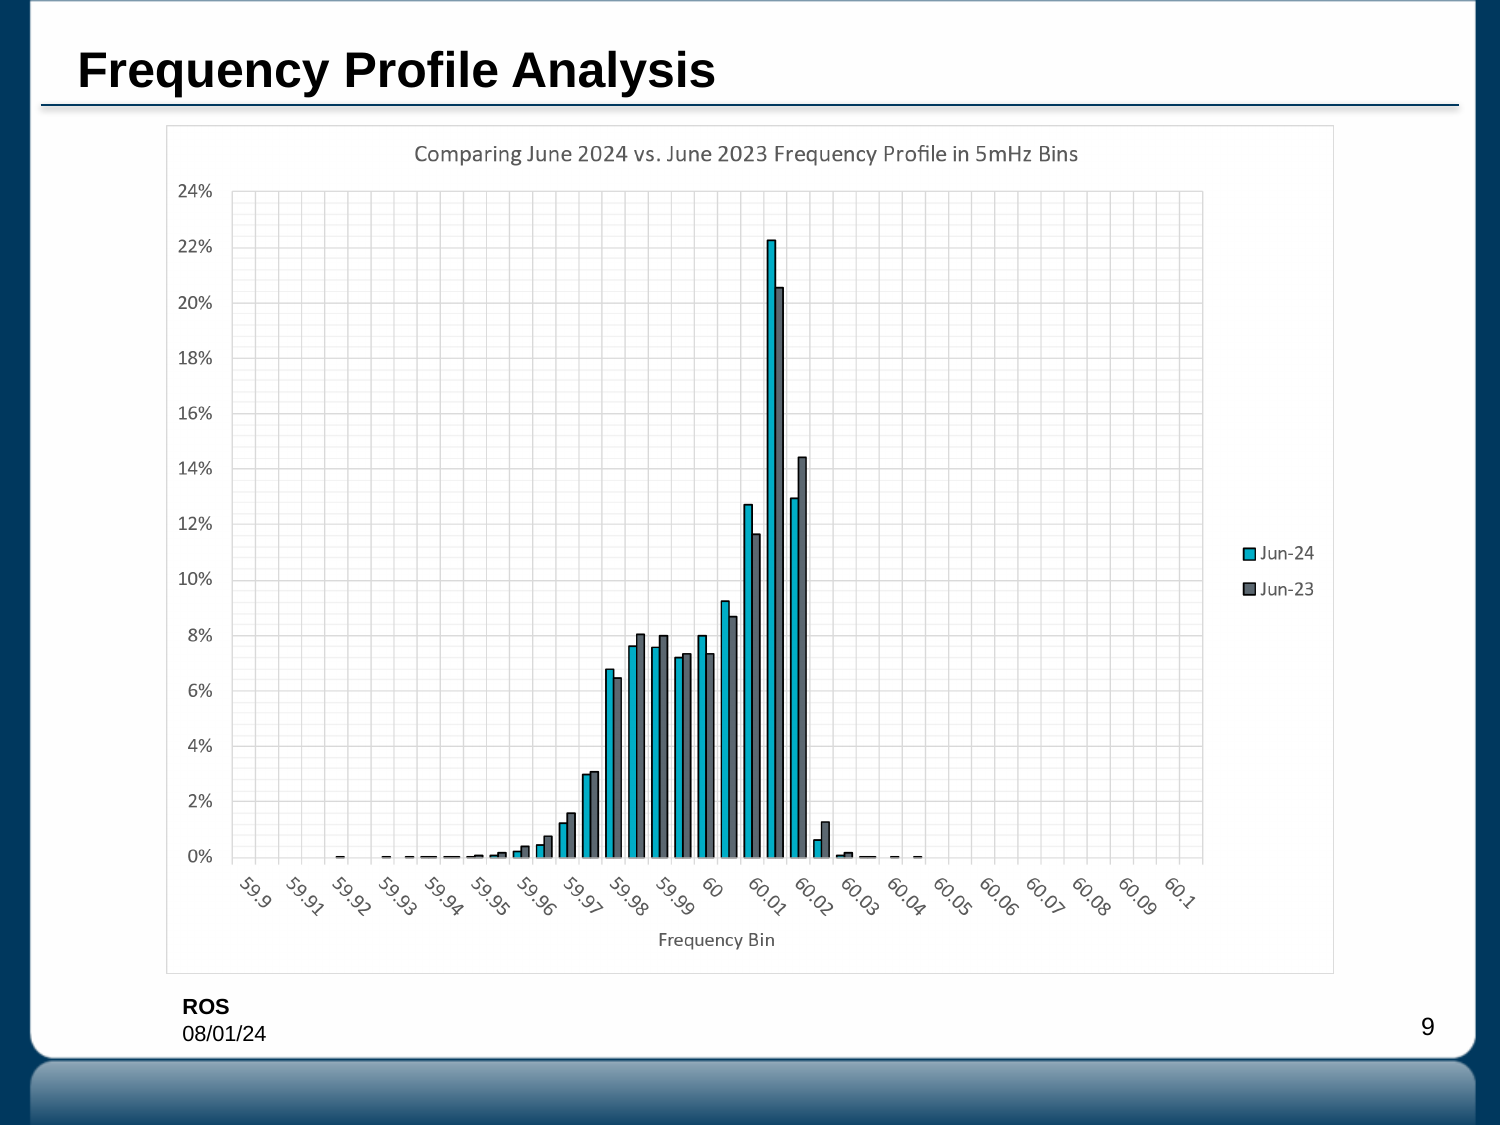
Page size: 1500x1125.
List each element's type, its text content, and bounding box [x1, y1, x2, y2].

picture [0, 0, 1500, 1125]
title Frequency Profile Analysis [62, 29, 1450, 106]
